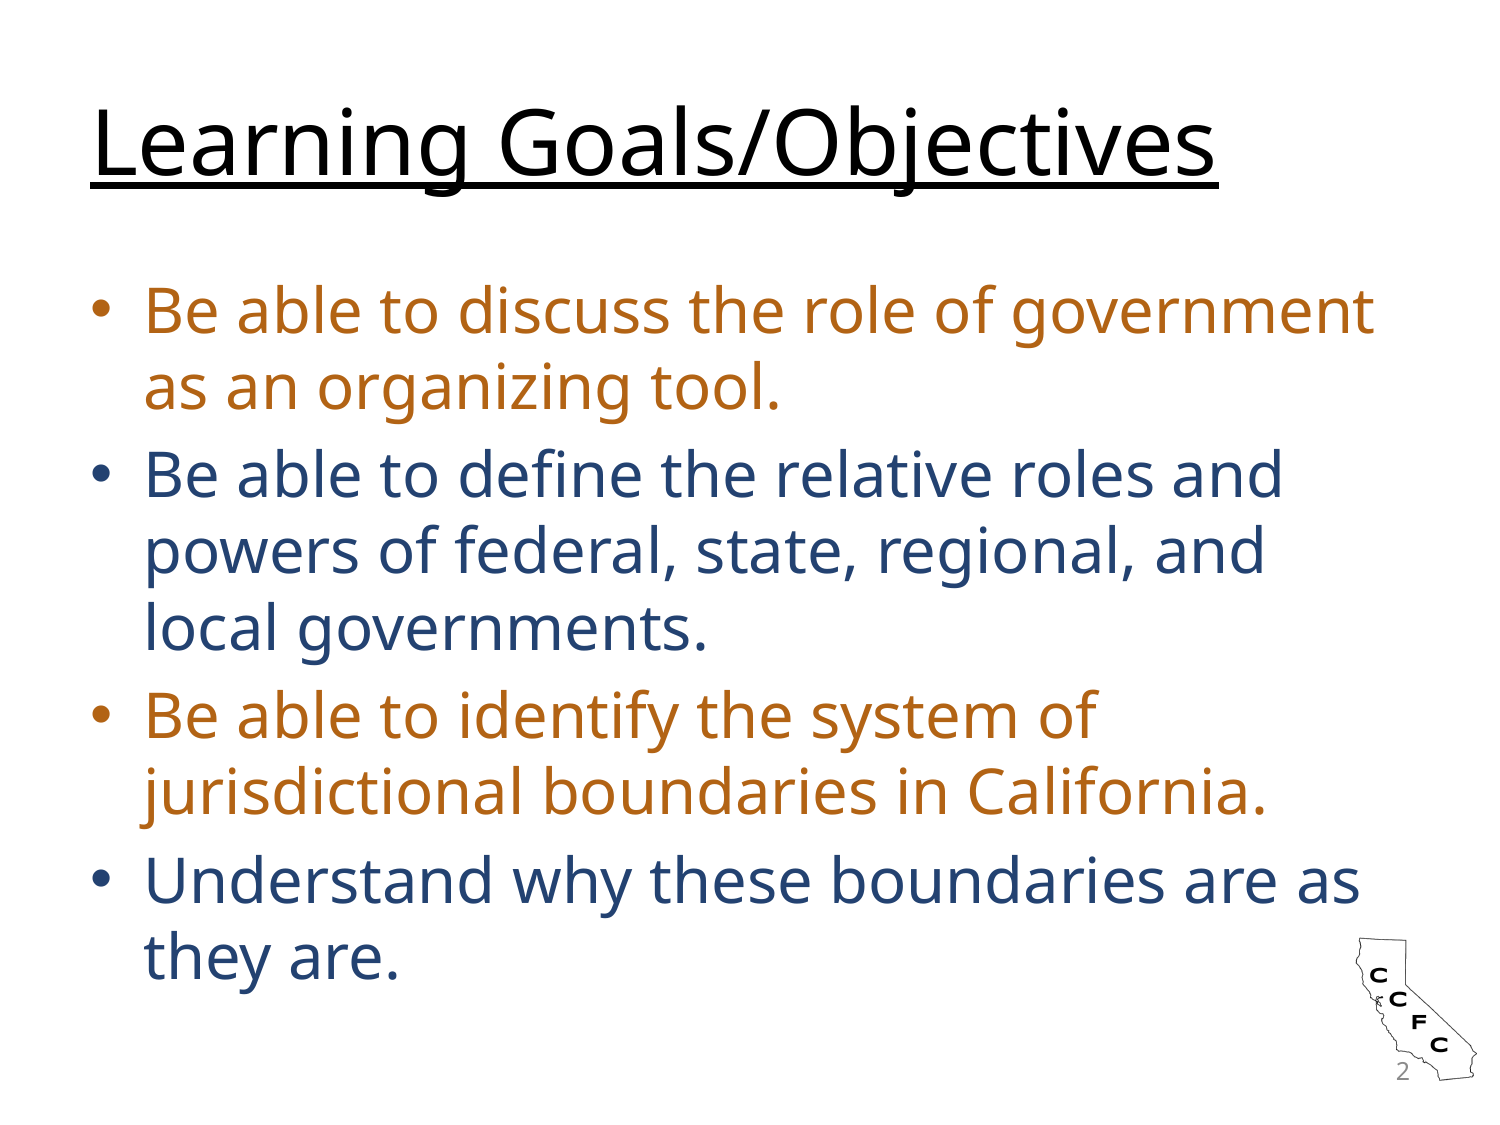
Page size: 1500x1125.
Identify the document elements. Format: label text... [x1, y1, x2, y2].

picture [1350, 934, 1480, 1085]
slide_number 2 [1074, 1042, 1425, 1103]
title Learning Goals/Objectives [75, 45, 1425, 233]
list Be able to discuss the role of government as an organizing tool. Be able to define the relative roles and powers of federal, state, regional, and local governments. Be able to identify the system of jurisdictional boundaries in California. Understand why these boundaries are as they are. [75, 262, 1425, 1005]
